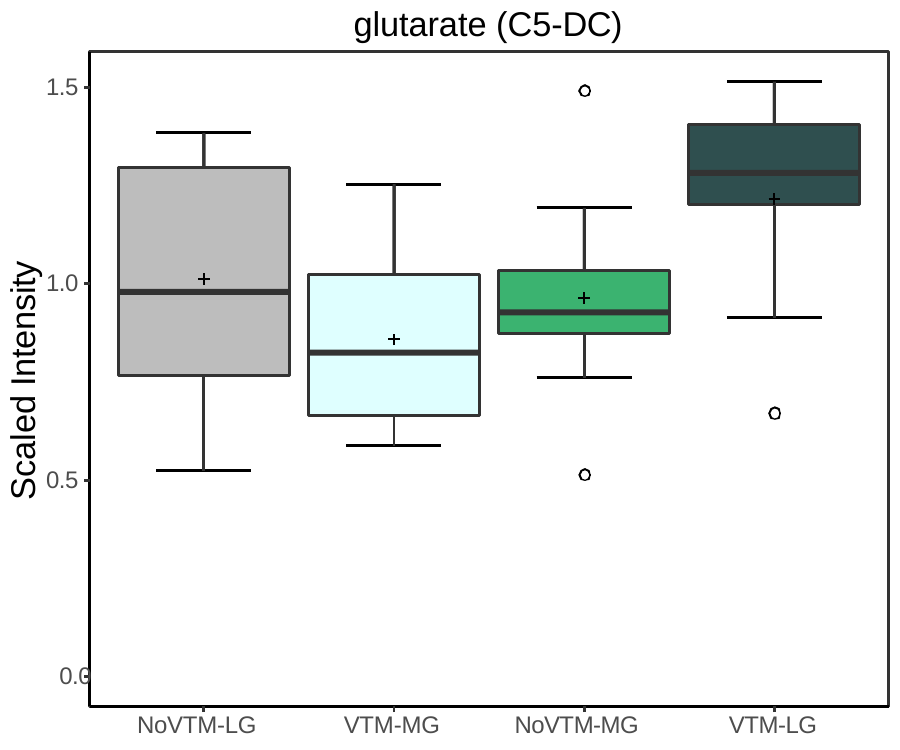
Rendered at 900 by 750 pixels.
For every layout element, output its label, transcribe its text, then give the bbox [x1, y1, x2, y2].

text_box 1.5 [44, 69, 78, 101]
slide_number NoVTM-LG [134, 721, 275, 750]
text_box NoVTM-MG [512, 721, 653, 738]
text_box VTM-MG [341, 721, 463, 738]
text_box 0.5 [45, 462, 78, 494]
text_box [83, 50, 891, 713]
text_box 1.0 [45, 265, 78, 297]
text_box Scaled Intensity [1, 256, 45, 503]
text_box VTM-LG [726, 721, 825, 738]
text_box glutarate (C5-DC) [351, 0, 627, 44]
footer 0.0 [57, 661, 95, 750]
